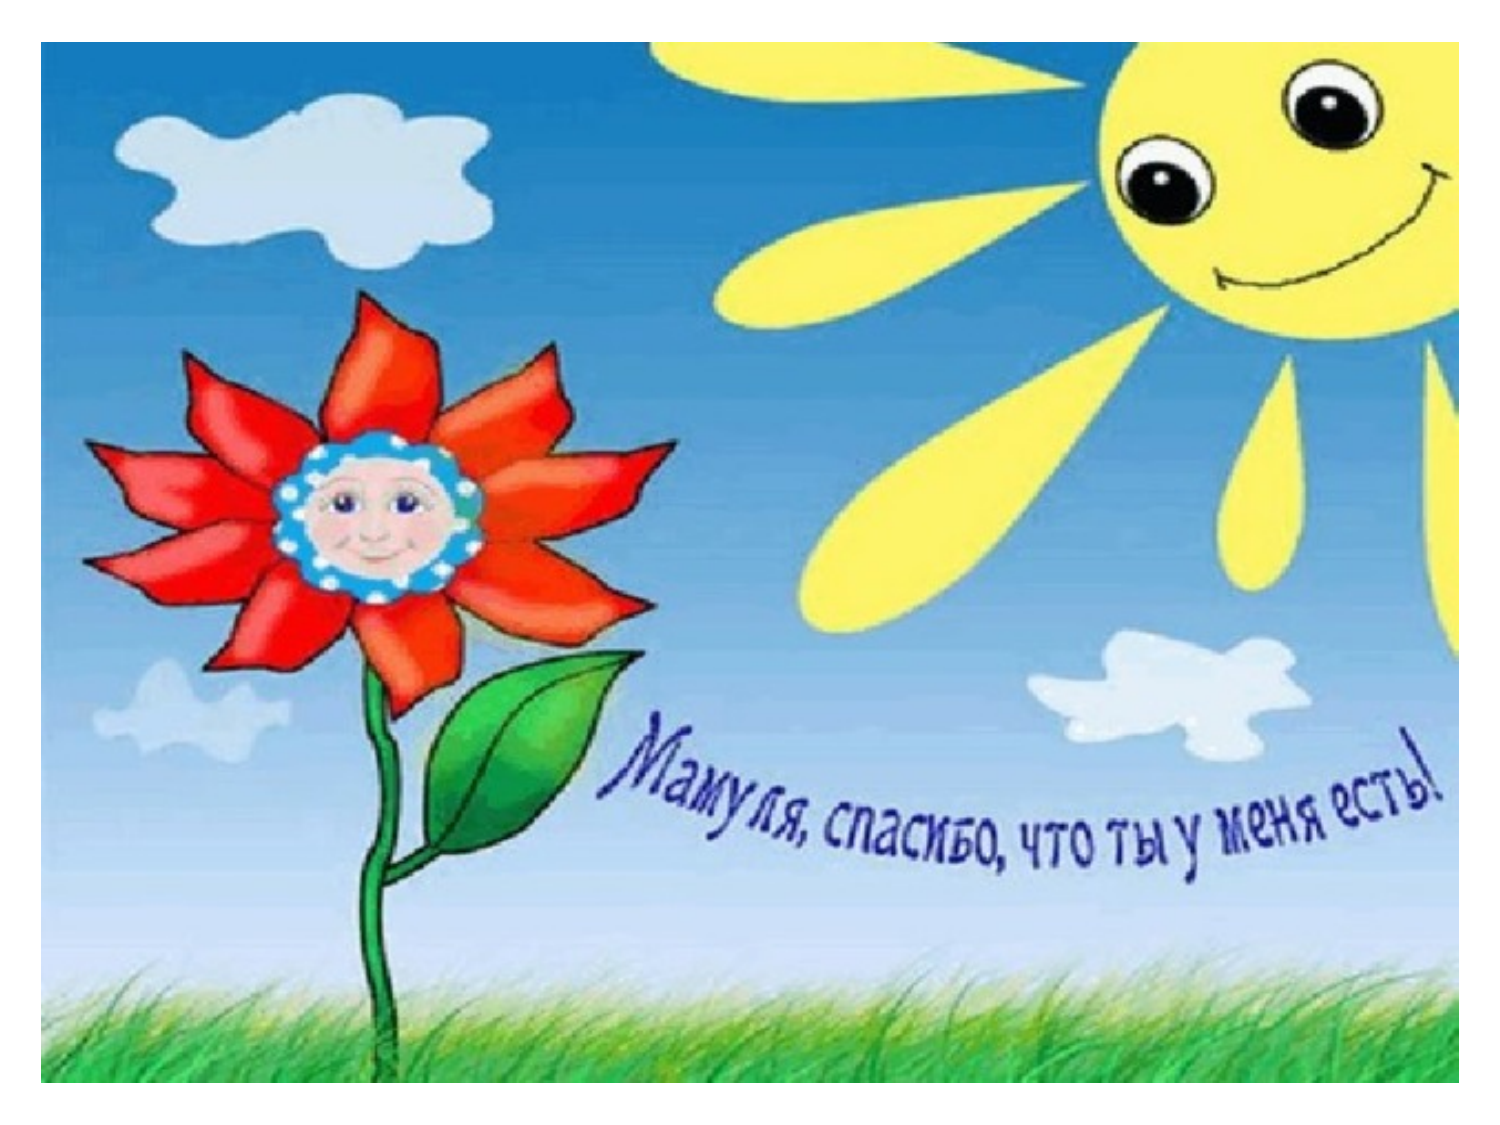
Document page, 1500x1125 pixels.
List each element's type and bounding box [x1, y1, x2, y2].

picture [41, 42, 1459, 1083]
